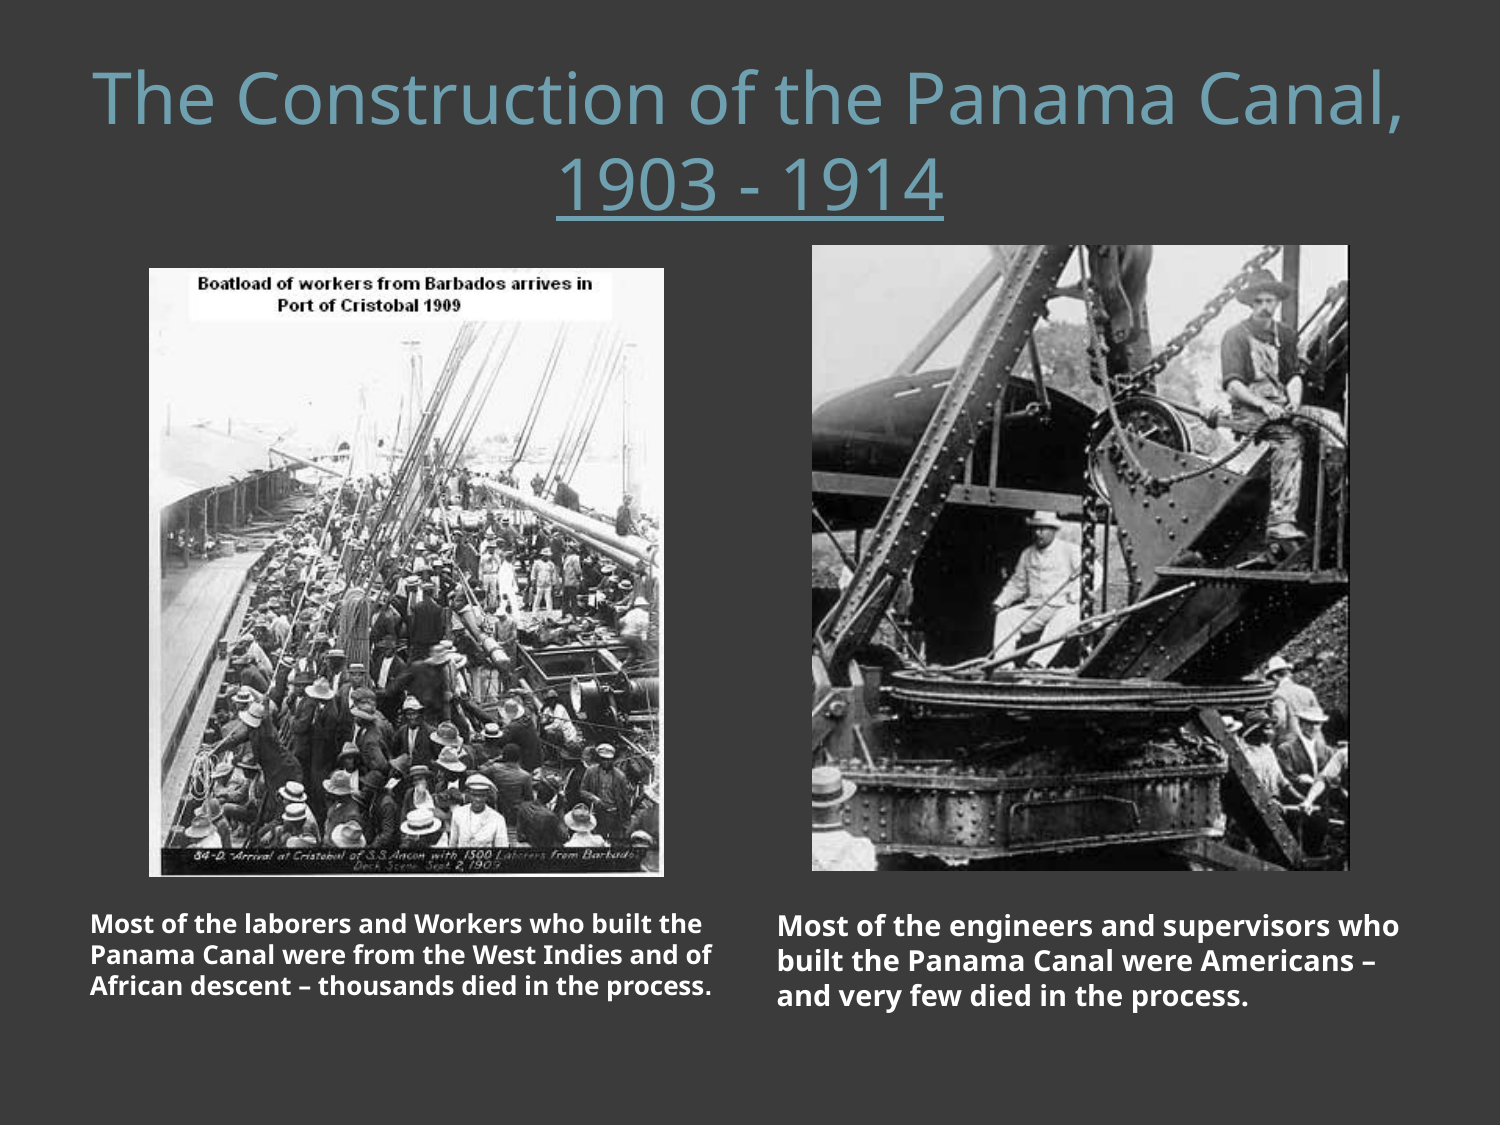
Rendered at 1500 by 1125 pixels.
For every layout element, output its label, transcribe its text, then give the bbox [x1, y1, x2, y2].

list Most of the engineers and supervisors who built the Panama Canal were Americans – and very few died in the process. [761, 900, 1425, 1038]
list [149, 268, 664, 877]
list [812, 245, 1351, 871]
title The Construction of the Panama Canal, 1903 - 1914 [75, 44, 1425, 233]
list Most of the laborers and Workers who built the Panama Canal were from the West Indies and of African descent – thousands died in the process. [75, 900, 738, 1038]
